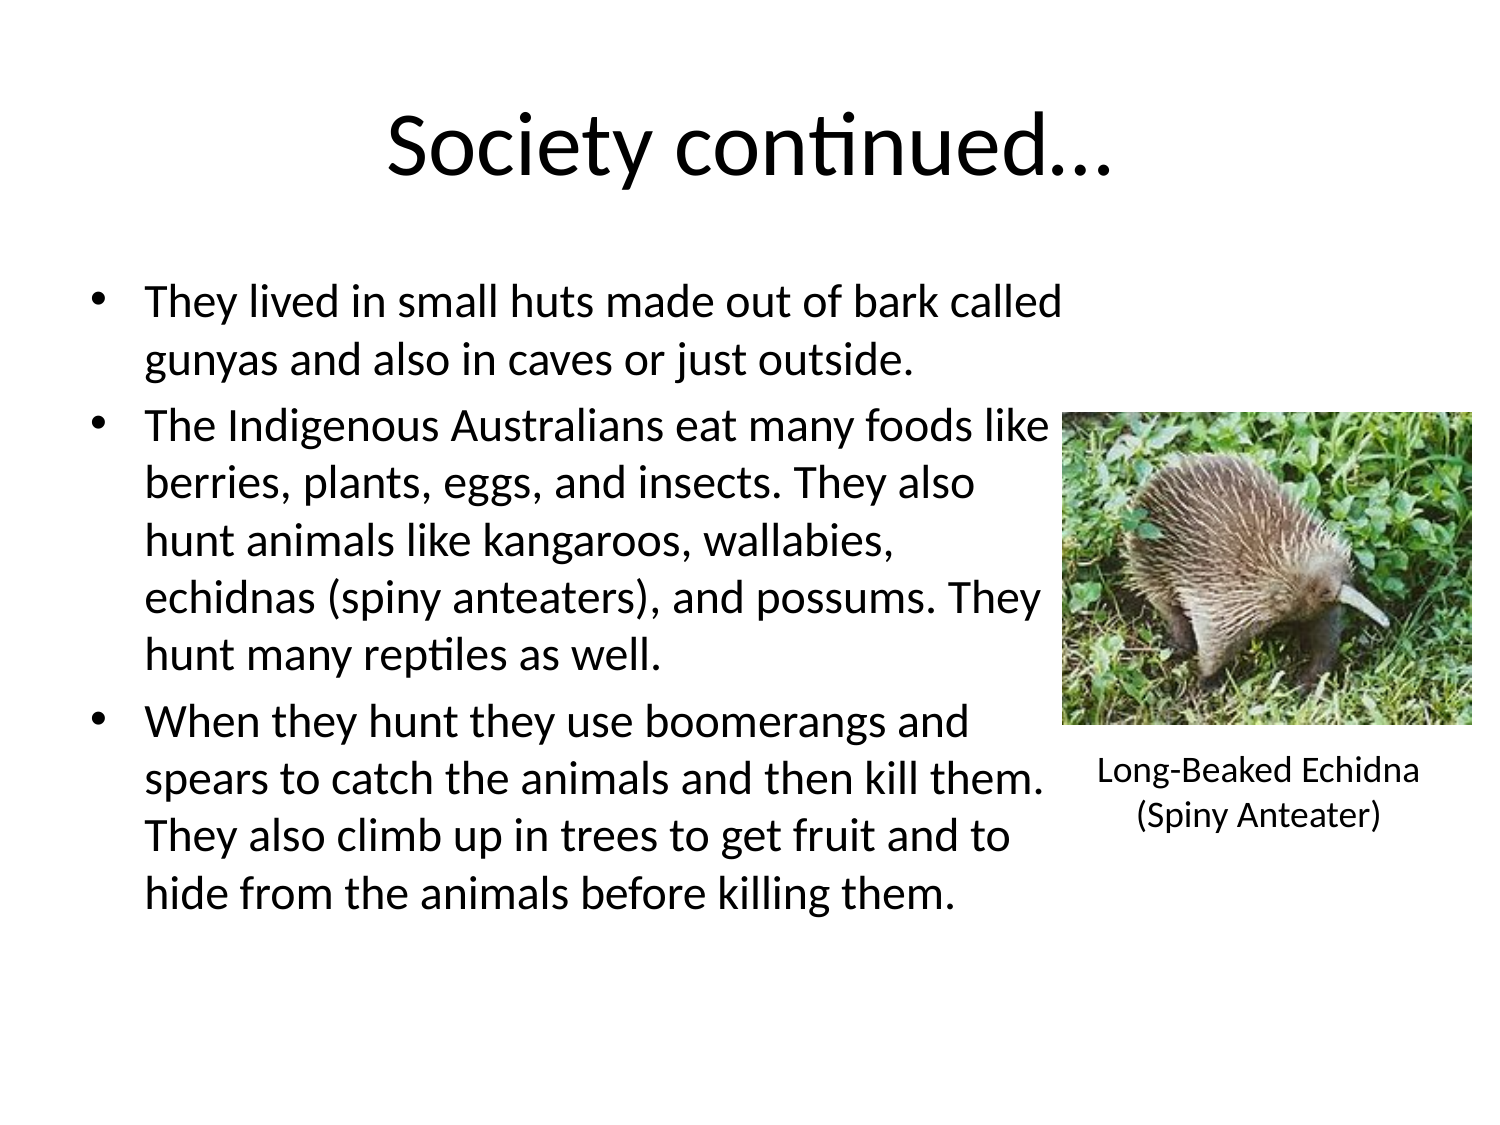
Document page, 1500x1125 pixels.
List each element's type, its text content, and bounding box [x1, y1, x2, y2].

list They lived in small huts made out of bark called gunyas and also in caves or just outside. The Indigenous Australians eat many foods like berries, plants, eggs, and insects. They also hunt animals like kangaroos, wallabies, echidnas (spiny anteaters), and possums. They hunt many reptiles as well. When they hunt they use boomerangs and spears to catch the animals and then kill them. They also climb up in trees to get fruit and to hide from the animals before killing them. [75, 262, 1088, 1005]
title Society continued… [75, 45, 1425, 233]
text_box Long-Beaked Echidna (Spiny Anteater) [1062, 737, 1456, 843]
picture [1062, 412, 1473, 726]
